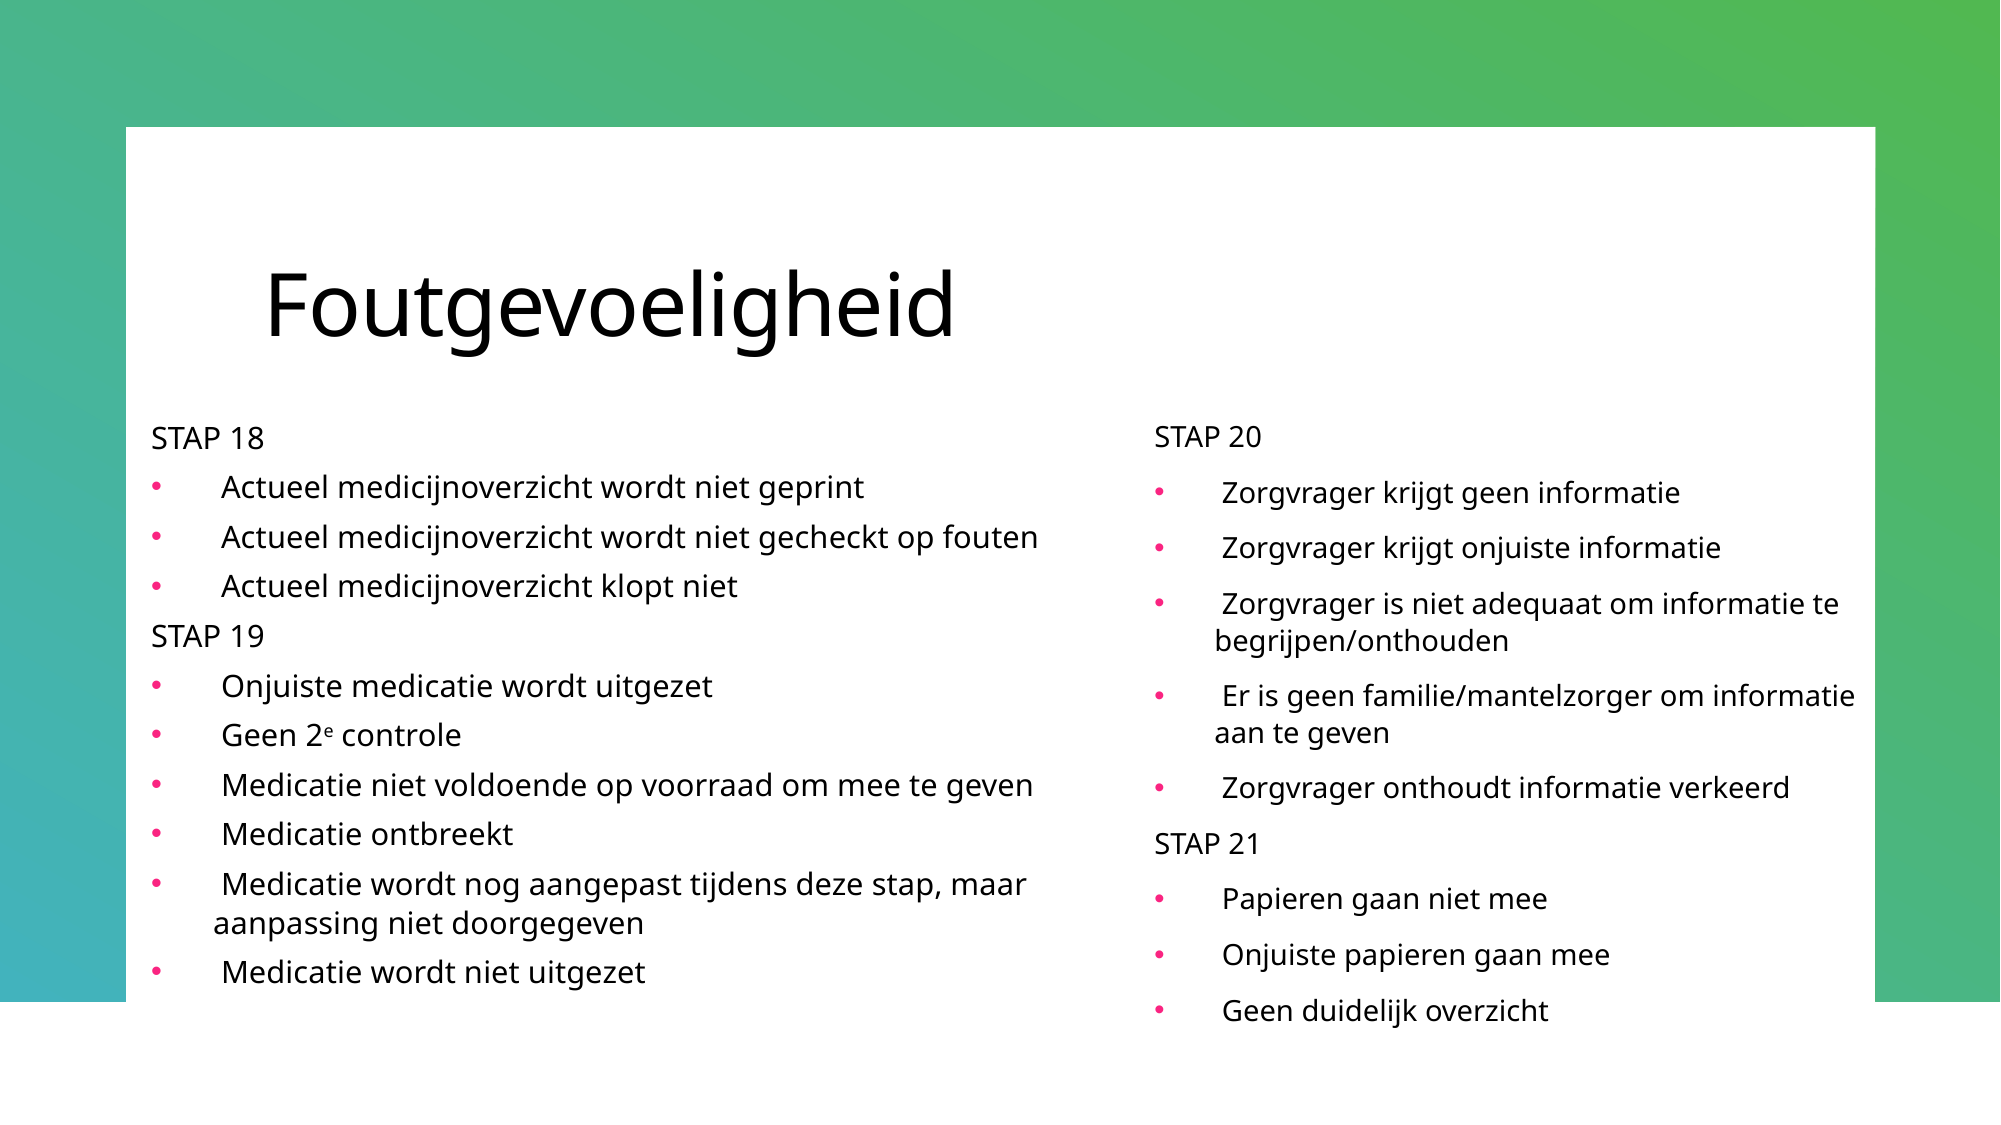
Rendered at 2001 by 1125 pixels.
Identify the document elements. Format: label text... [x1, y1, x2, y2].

title Foutgevoeligheid [248, 248, 1749, 409]
list STAP 18 Actueel medicijnoverzicht wordt niet geprint Actueel medicijnoverzicht wordt niet gecheckt op fouten Actueel medicijnoverzicht klopt niet STAP 19 Onjuiste medicatie wordt uitgezet Geen 2e controle Medicatie niet voldoende op voorraad om mee te geven Medicatie ontbreekt Medicatie wordt nog aangepast tijdens deze stap, maar aanpassing niet doorgegeven Medicatie wordt niet uitgezet [135, 409, 1139, 1004]
text_box STAP 20 Zorgvrager krijgt geen informatie Zorgvrager krijgt onjuiste informatie Zorgvrager is niet adequaat om informatie te begrijpen/onthouden Er is geen familie/mantelzorger om informatie aan te geven Zorgvrager onthoudt informatie verkeerd STAP 21 Papieren gaan niet mee Onjuiste papieren gaan mee Geen duidelijk overzicht [1139, 409, 1886, 1046]
